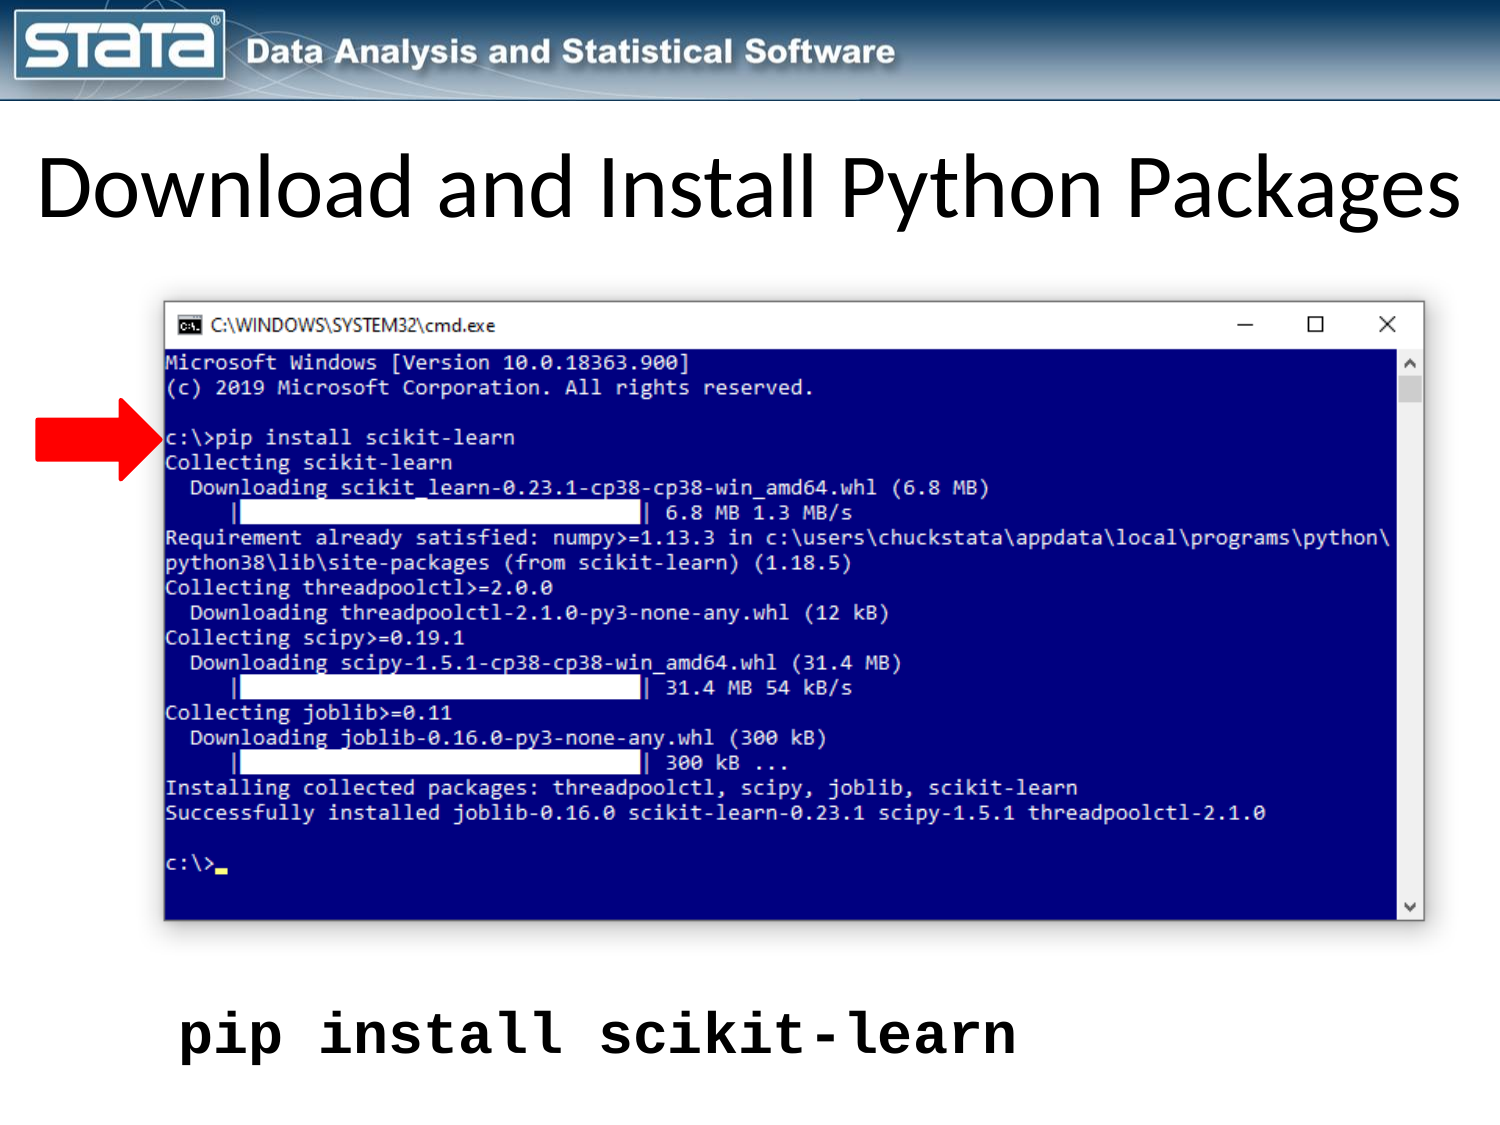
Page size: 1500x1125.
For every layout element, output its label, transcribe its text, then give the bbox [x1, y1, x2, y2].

title Download and Install Python Packages [0, 99, 1500, 263]
text_box pip install scikit-learn [163, 987, 1034, 1073]
text_box [35, 399, 119, 480]
picture [124, 256, 1463, 965]
picture [0, 0, 1500, 99]
